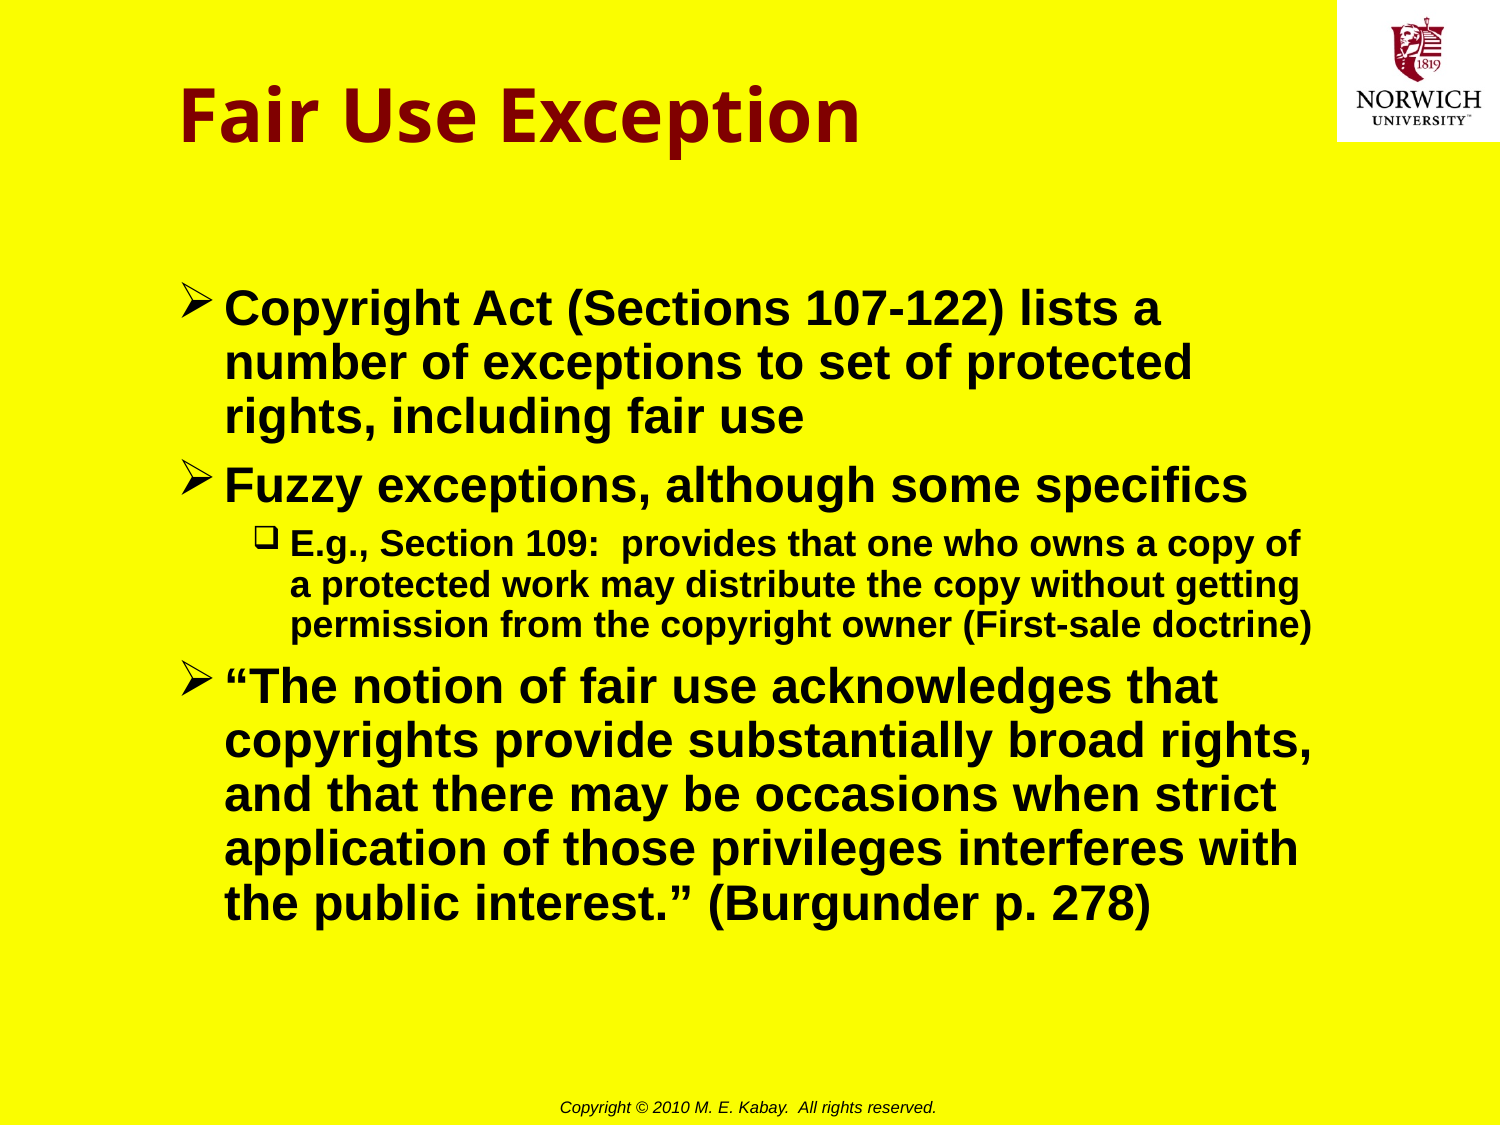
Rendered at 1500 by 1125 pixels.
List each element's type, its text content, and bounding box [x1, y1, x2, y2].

title Fair Use Exception [161, 24, 1339, 213]
picture [1337, 0, 1500, 142]
list Copyright Act (Sections 107-122) lists a number of exceptions to set of protected rights, including fair use Fuzzy exceptions, although some specifics E.g., Section 109: provides that one who owns a copy of a protected work may distribute the copy without getting permission from the copyright owner (First-sale doctrine) “The notion of fair use acknowledges that copyrights provide substantially broad rights, and that there may be occasions when strict application of those privileges interferes with the public interest.” (Burgunder p. 278) [161, 274, 1339, 1039]
